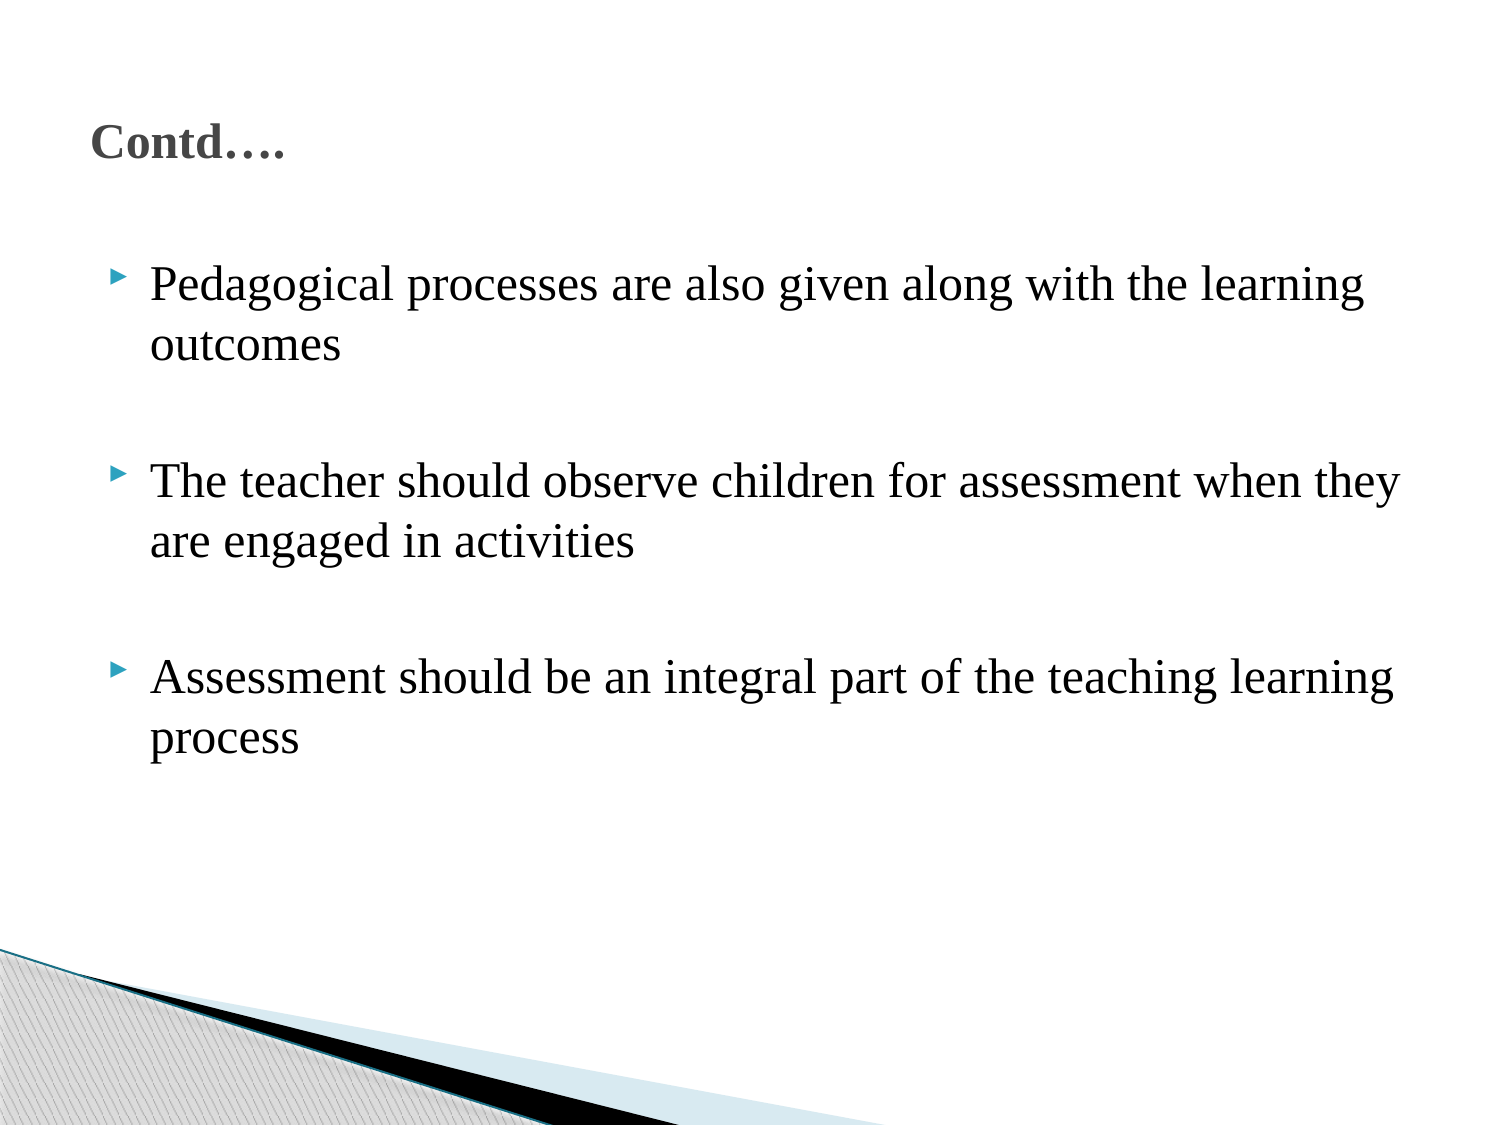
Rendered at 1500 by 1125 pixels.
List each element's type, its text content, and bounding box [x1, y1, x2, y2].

title Contd…. [75, 45, 1425, 233]
list Pedagogical processes are also given along with the learning outcomes The teacher should observe children for assessment when they are engaged in activities Assessment should be an integral part of the teaching learning process [75, 243, 1425, 986]
